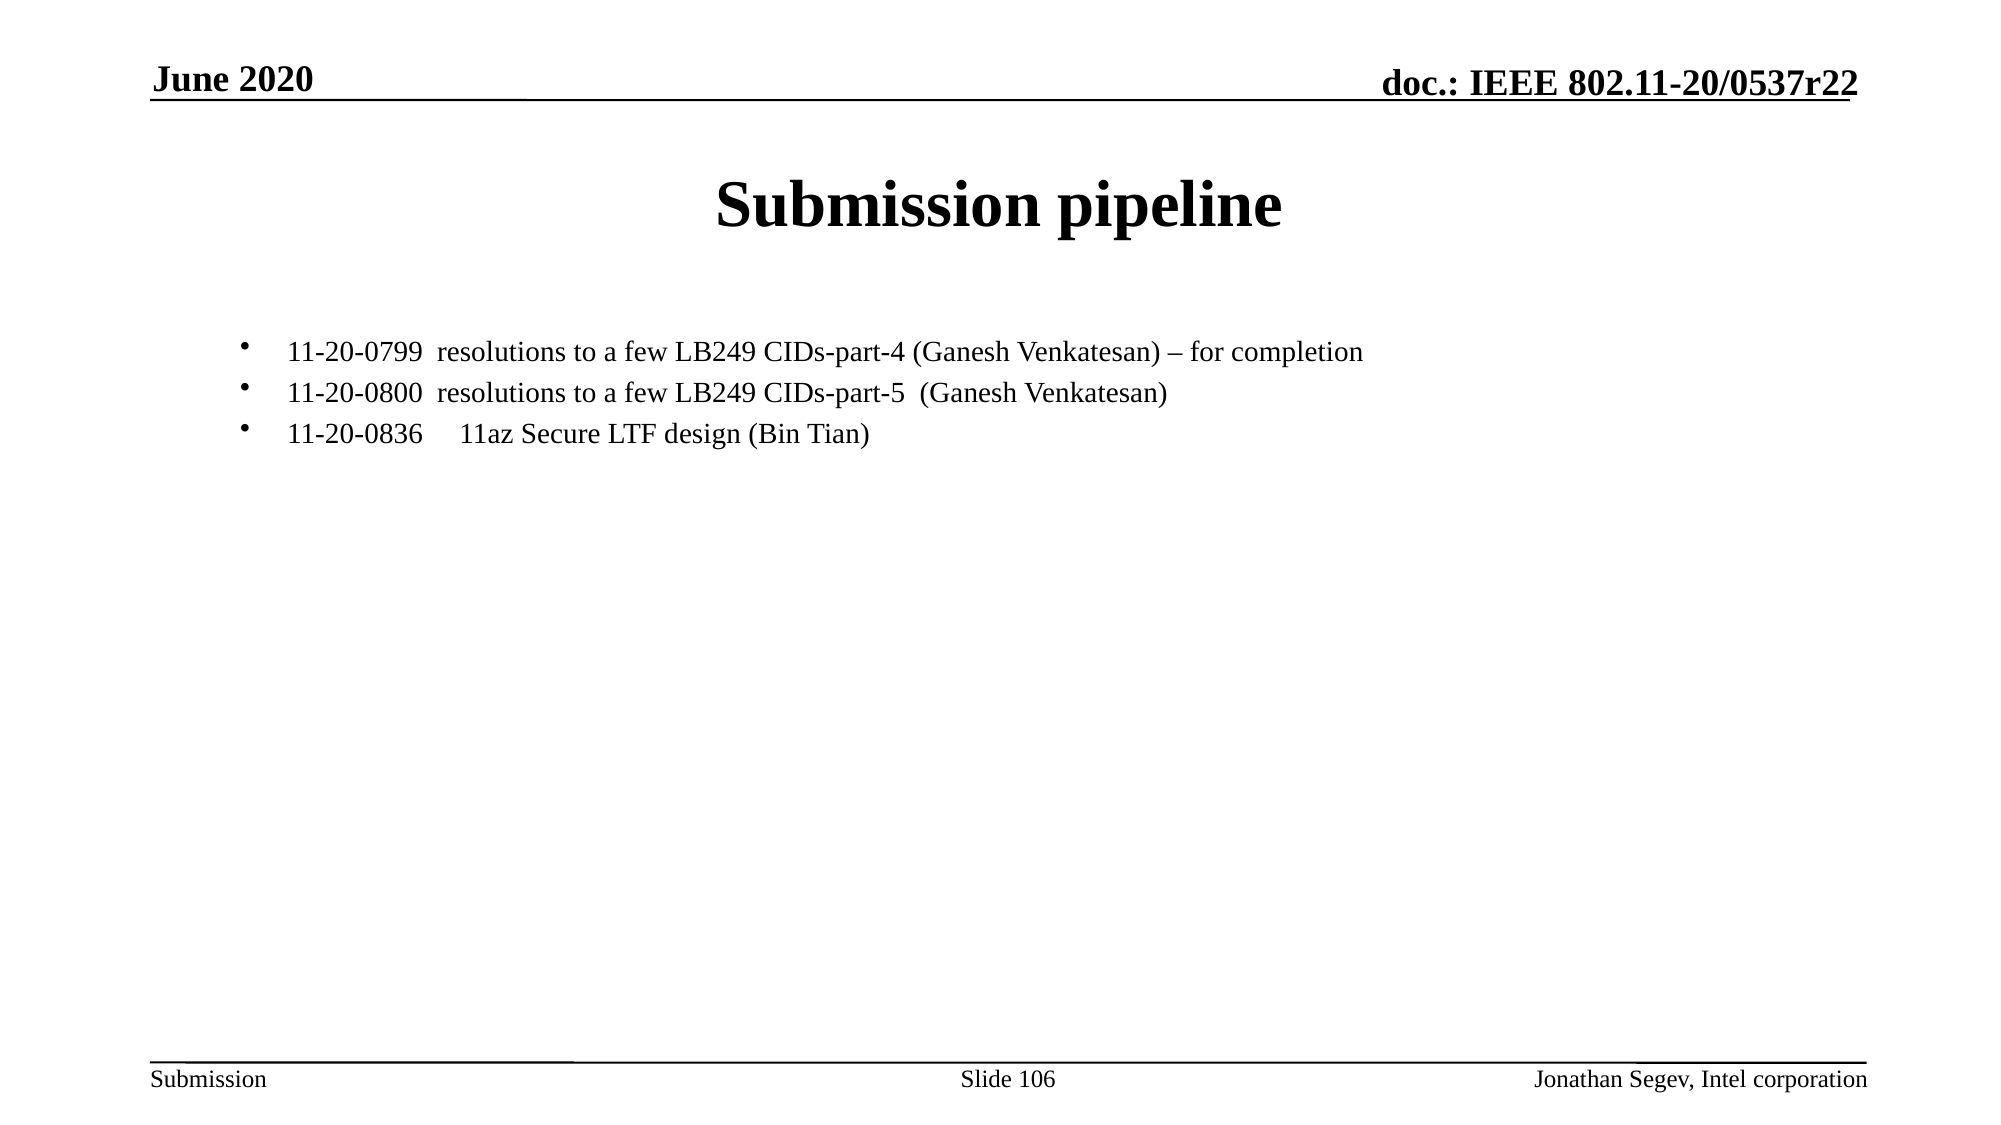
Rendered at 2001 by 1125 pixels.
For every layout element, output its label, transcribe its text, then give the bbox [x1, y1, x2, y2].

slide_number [152, 54, 563, 100]
footer Jonathan Segev, Intel corporation [1171, 1061, 1869, 1093]
slide_number Slide 106 [950, 1061, 1067, 1123]
title Submission pipeline [149, 112, 1850, 288]
list 11-20-0799 resolutions to a few LB249 CIDs-part-4 (Ganesh Venkatesan) – for completion 11-20-0800 resolutions to a few LB249 CIDs-part-5 (Ganesh Venkatesan) 11-20-0836 11az Secure LTF design (Bin Tian) [149, 324, 1850, 1000]
